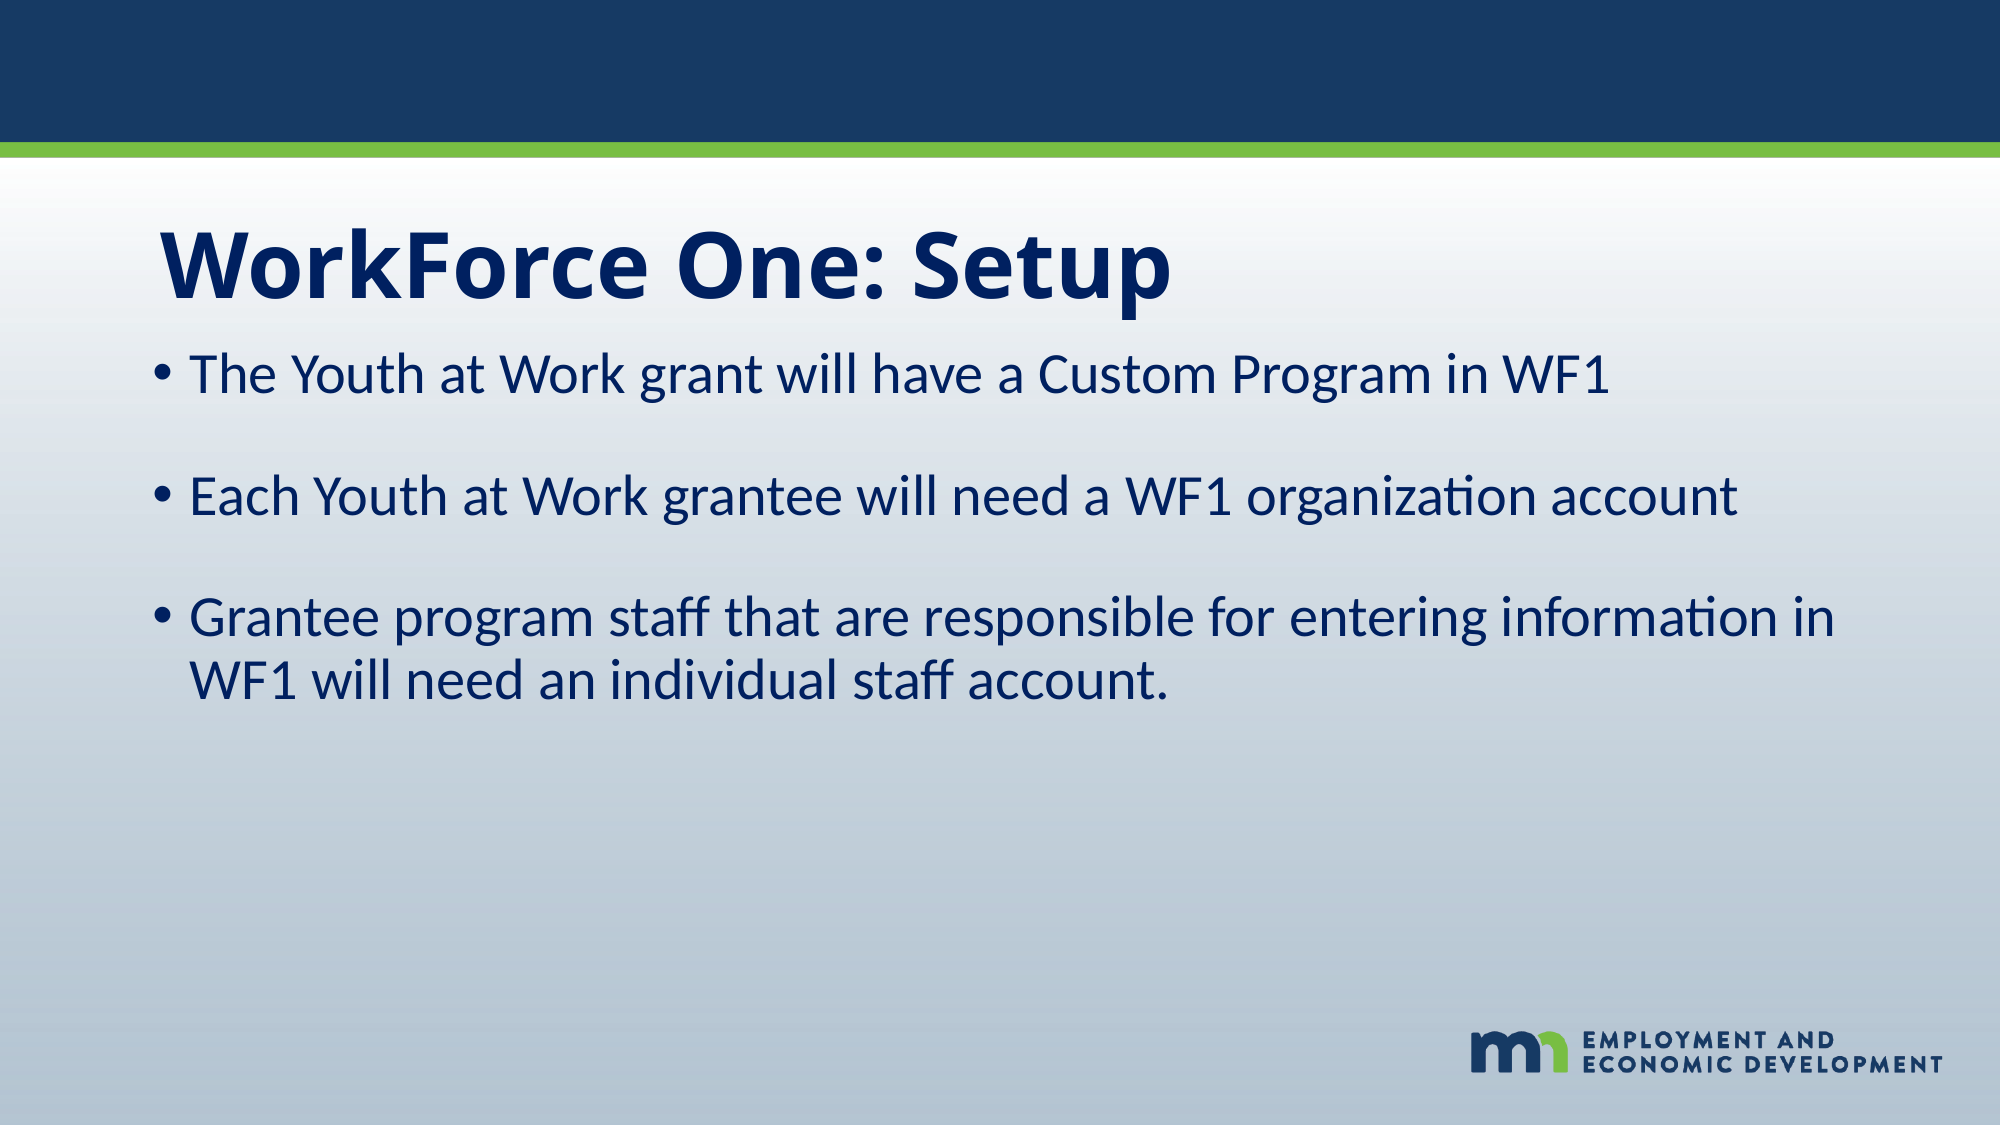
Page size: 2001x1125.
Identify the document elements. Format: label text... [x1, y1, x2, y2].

picture [0, 0, 2000, 1125]
list The Youth at Work grant will have a Custom Program in WF1 Each Youth at Work grantee will need a WF1 organization account Grantee program staff that are responsible for entering information in WF1 will need an individual staff account. [137, 336, 1863, 1050]
title WorkForce One: Setup [145, 160, 1871, 378]
